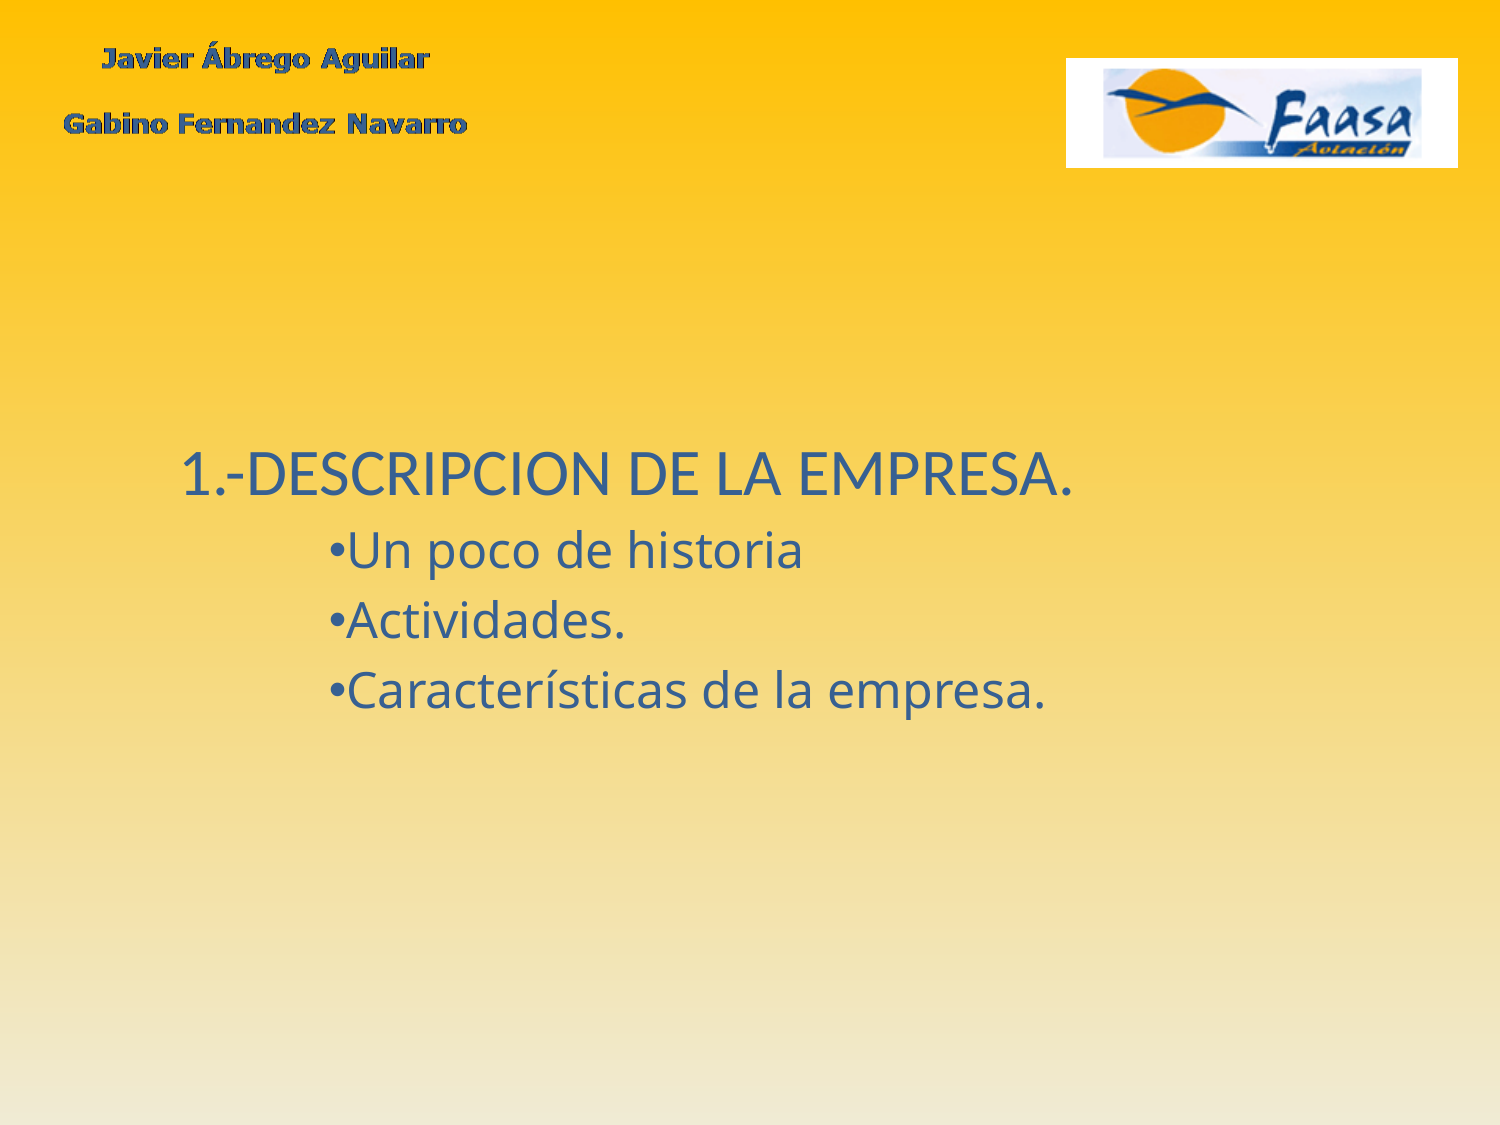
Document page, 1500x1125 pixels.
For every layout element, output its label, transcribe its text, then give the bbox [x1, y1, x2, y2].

subtitle 1.-DESCRIPCION DE LA EMPRESA. Un poco de historia Actividades. Características de la empresa. [164, 328, 1205, 1055]
picture [0, 0, 530, 214]
picture [1066, 58, 1458, 168]
